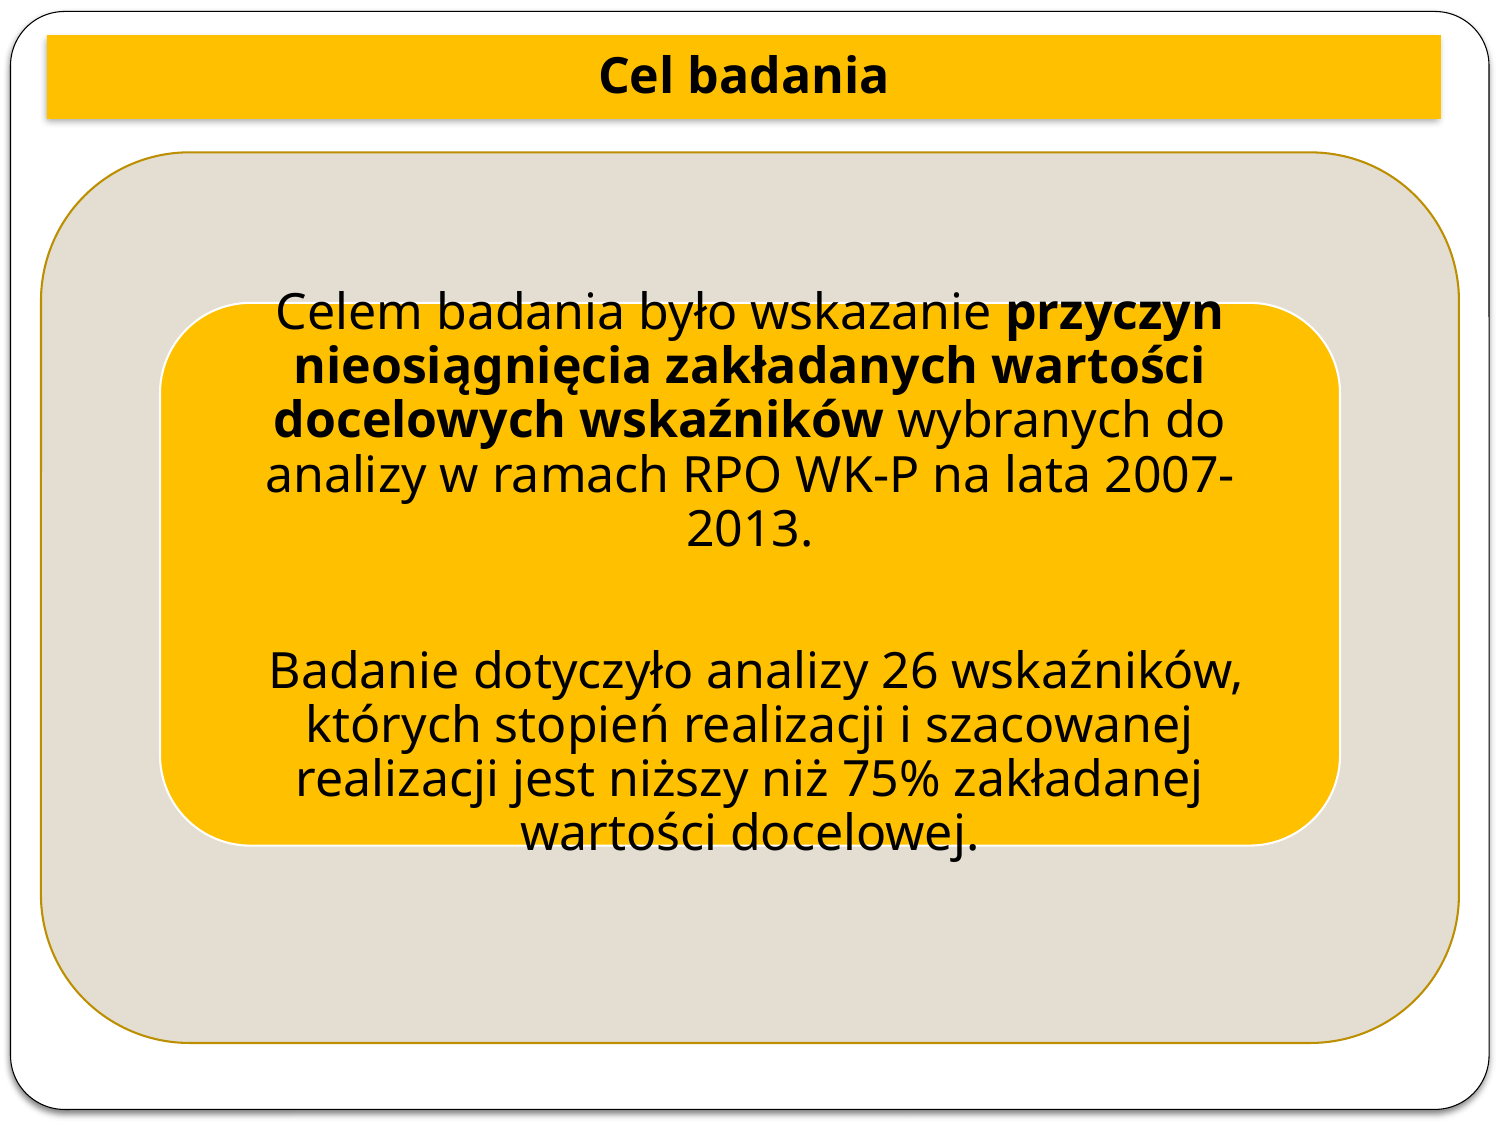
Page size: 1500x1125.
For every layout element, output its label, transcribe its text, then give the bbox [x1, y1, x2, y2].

text_box [39, 151, 1460, 1045]
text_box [159, 302, 1341, 847]
text_box Cel badania [46, 35, 1441, 119]
